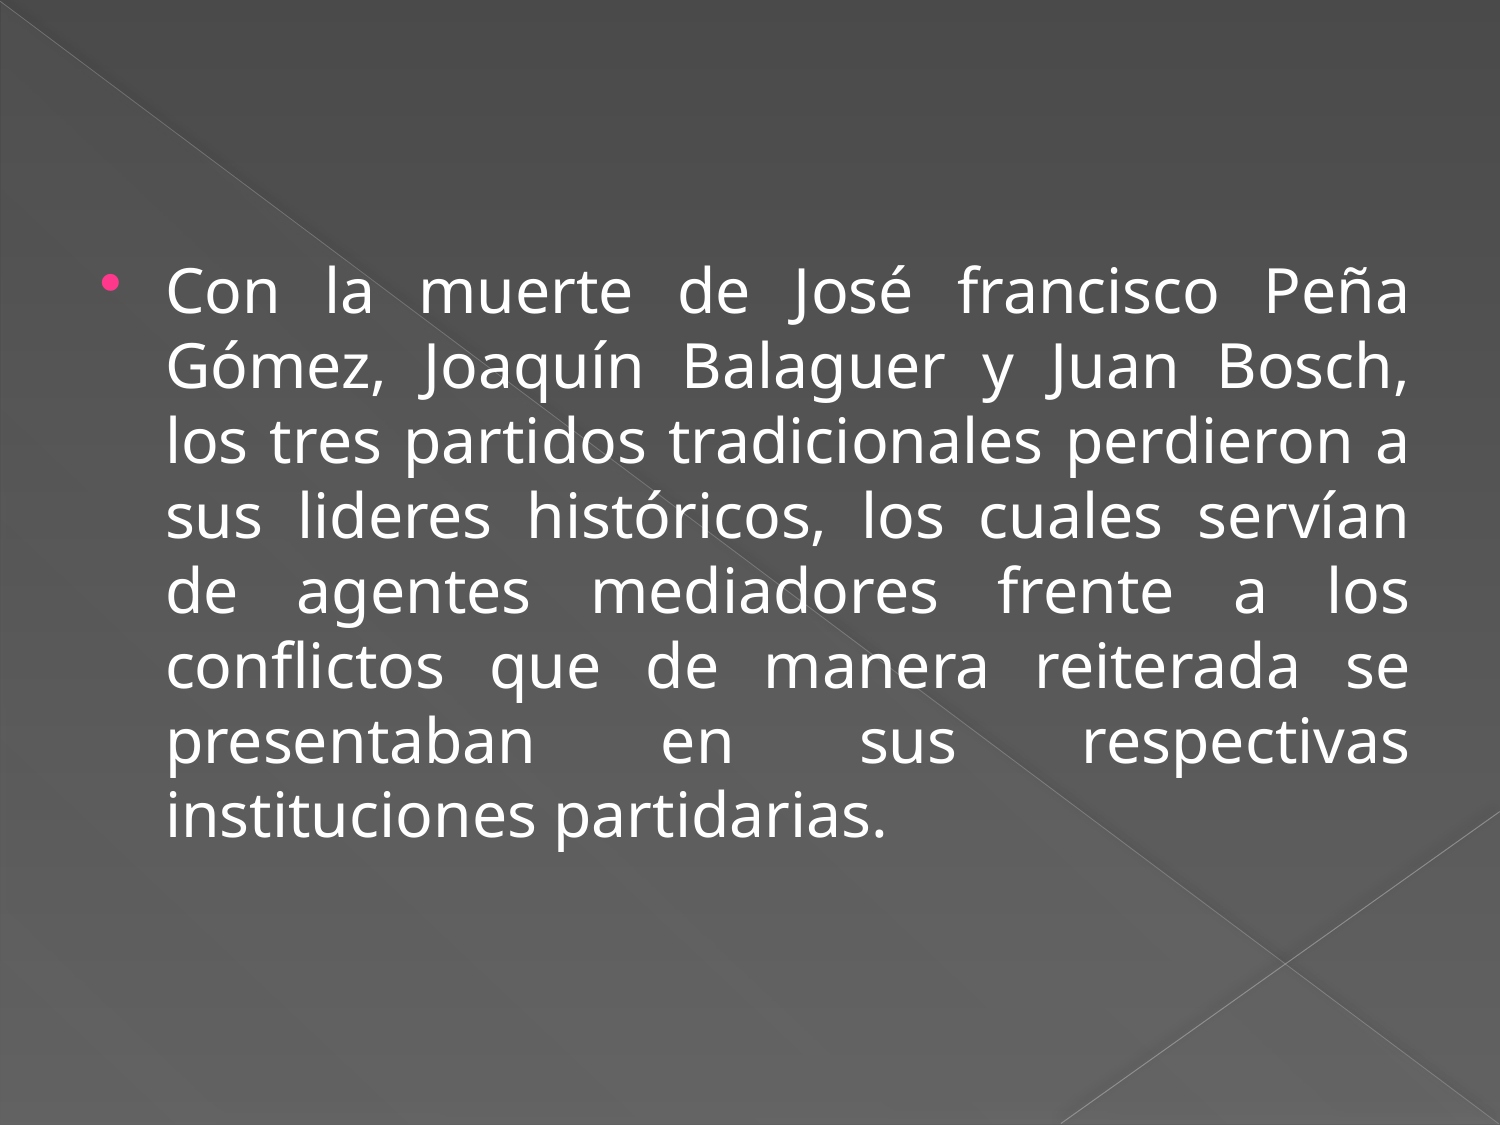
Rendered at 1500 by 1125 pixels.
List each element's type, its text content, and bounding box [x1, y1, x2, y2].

list Con la muerte de José francisco Peña Gómez, Joaquín Balaguer y Juan Bosch, los tres partidos tradicionales perdieron a sus lideres históricos, los cuales servían de agentes mediadores frente a los conflictos que de manera reiterada se presentaban en sus respectivas instituciones partidarias. [76, 243, 1427, 994]
